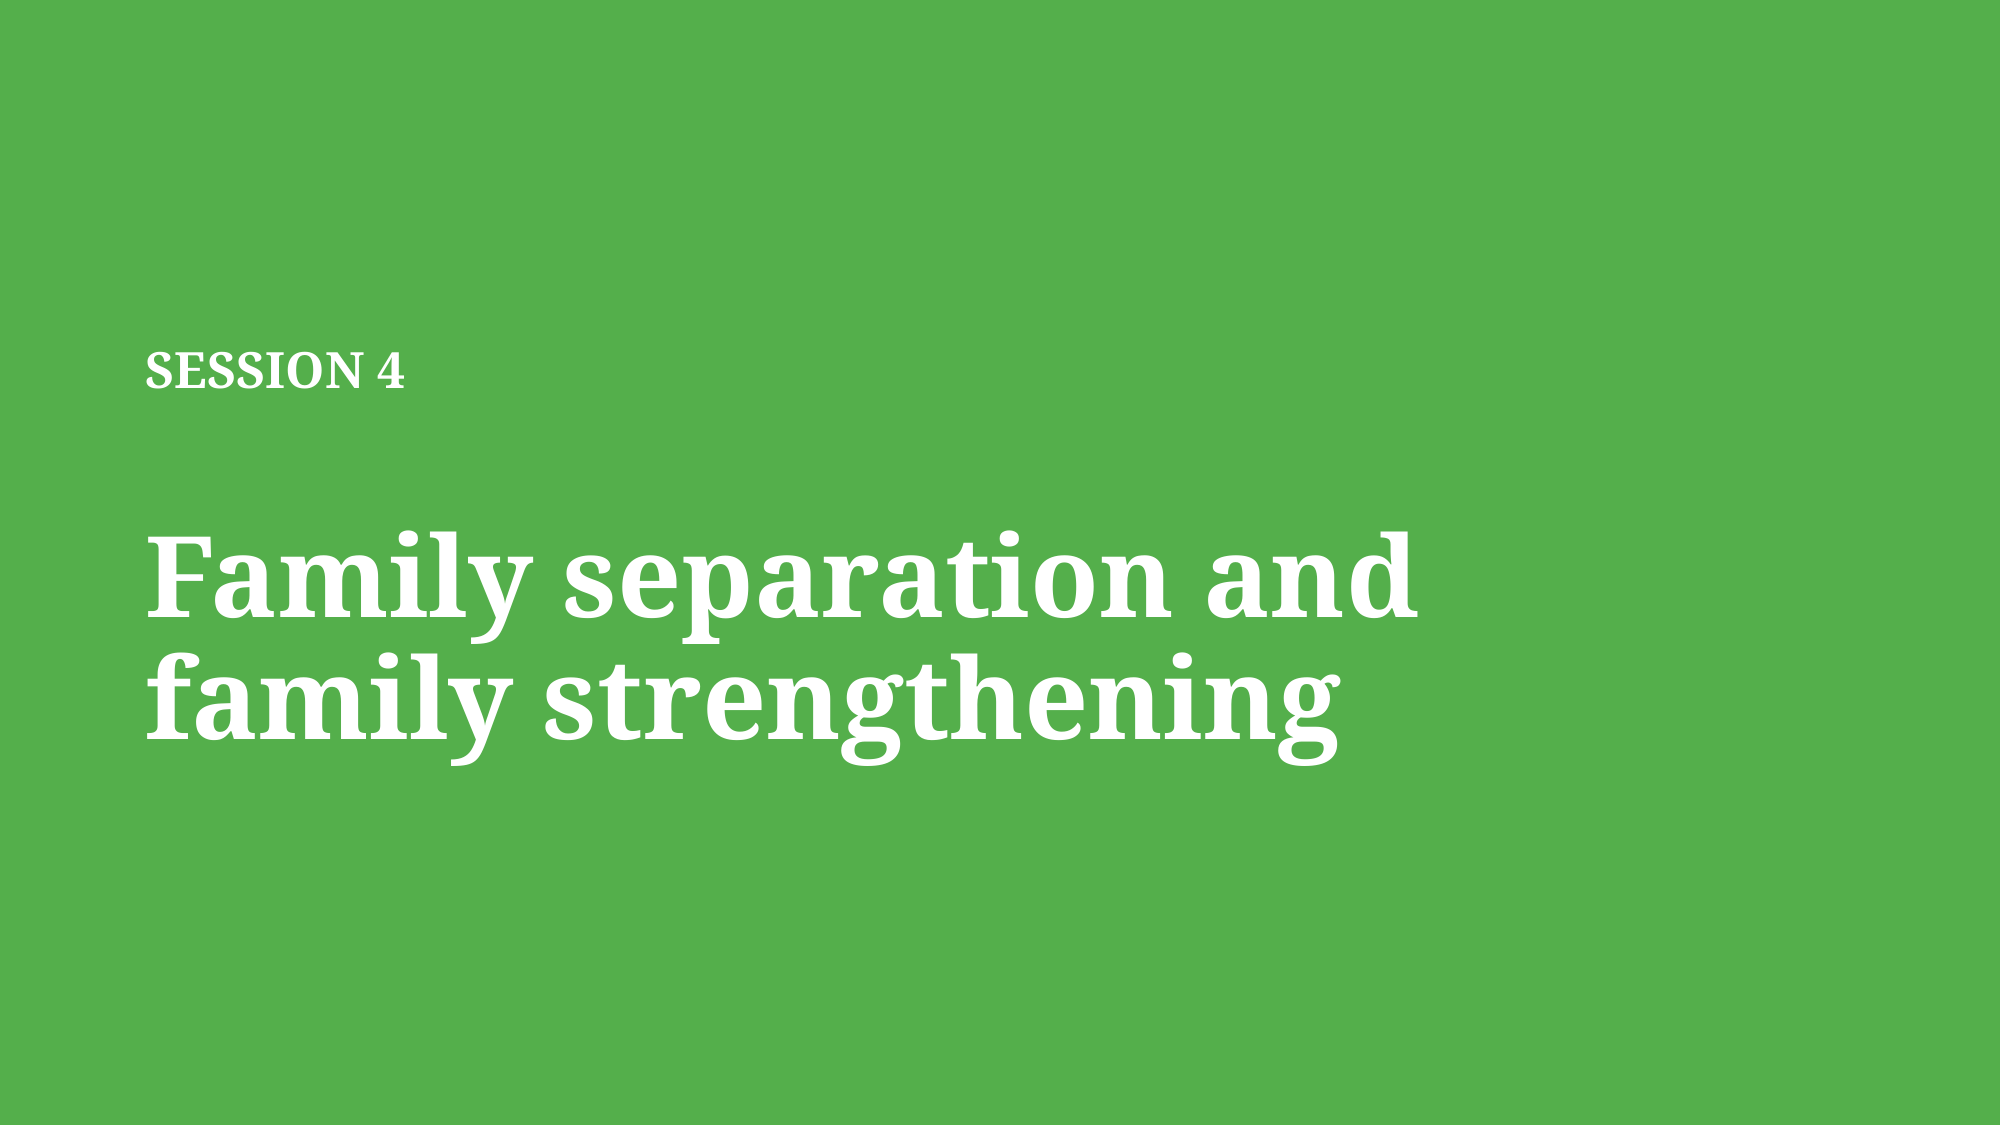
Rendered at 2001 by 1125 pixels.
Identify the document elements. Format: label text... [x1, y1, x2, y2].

title SESSION 4 Family separation and family strengthening [130, 508, 1779, 601]
